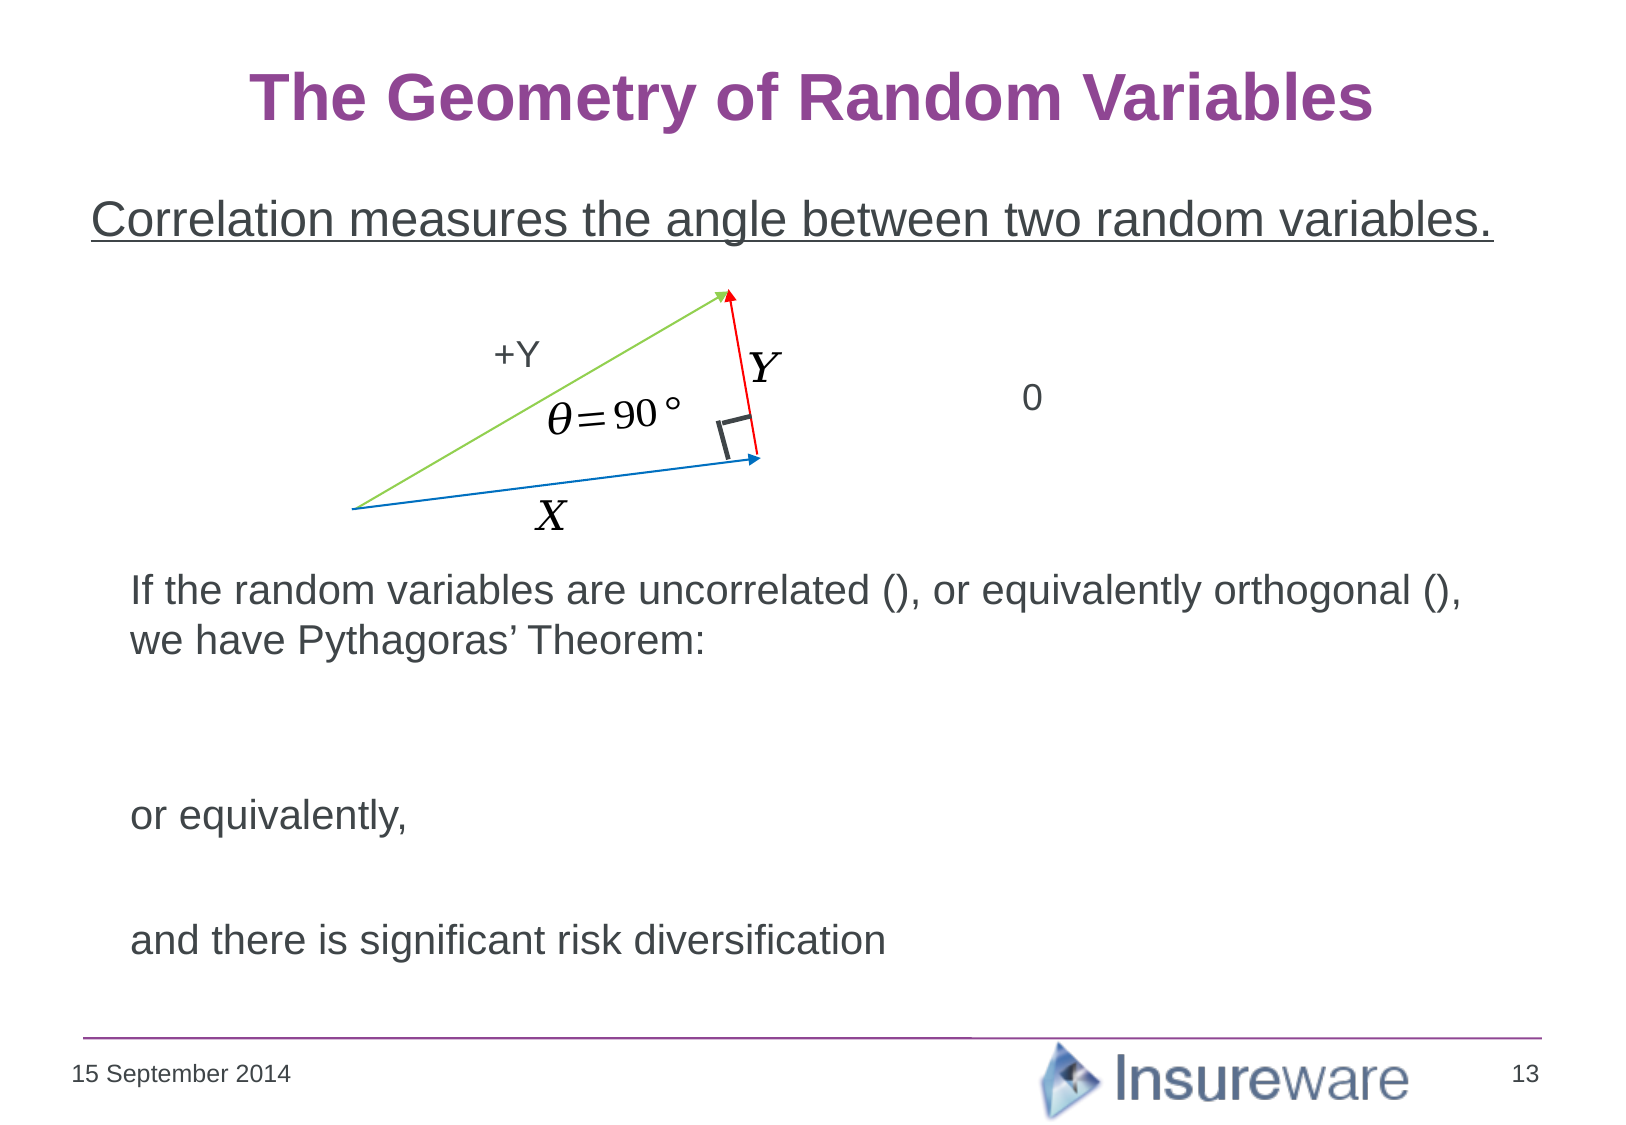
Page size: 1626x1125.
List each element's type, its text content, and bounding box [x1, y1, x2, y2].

slide_number 13 [1439, 1050, 1555, 1106]
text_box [717, 428, 729, 460]
title The Geometry of Random Variables [75, 0, 1550, 179]
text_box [721, 415, 752, 424]
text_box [351, 288, 786, 540]
picture [1036, 1039, 1416, 1125]
text_box Correlation measures the angle between two random variables. [75, 179, 1581, 255]
